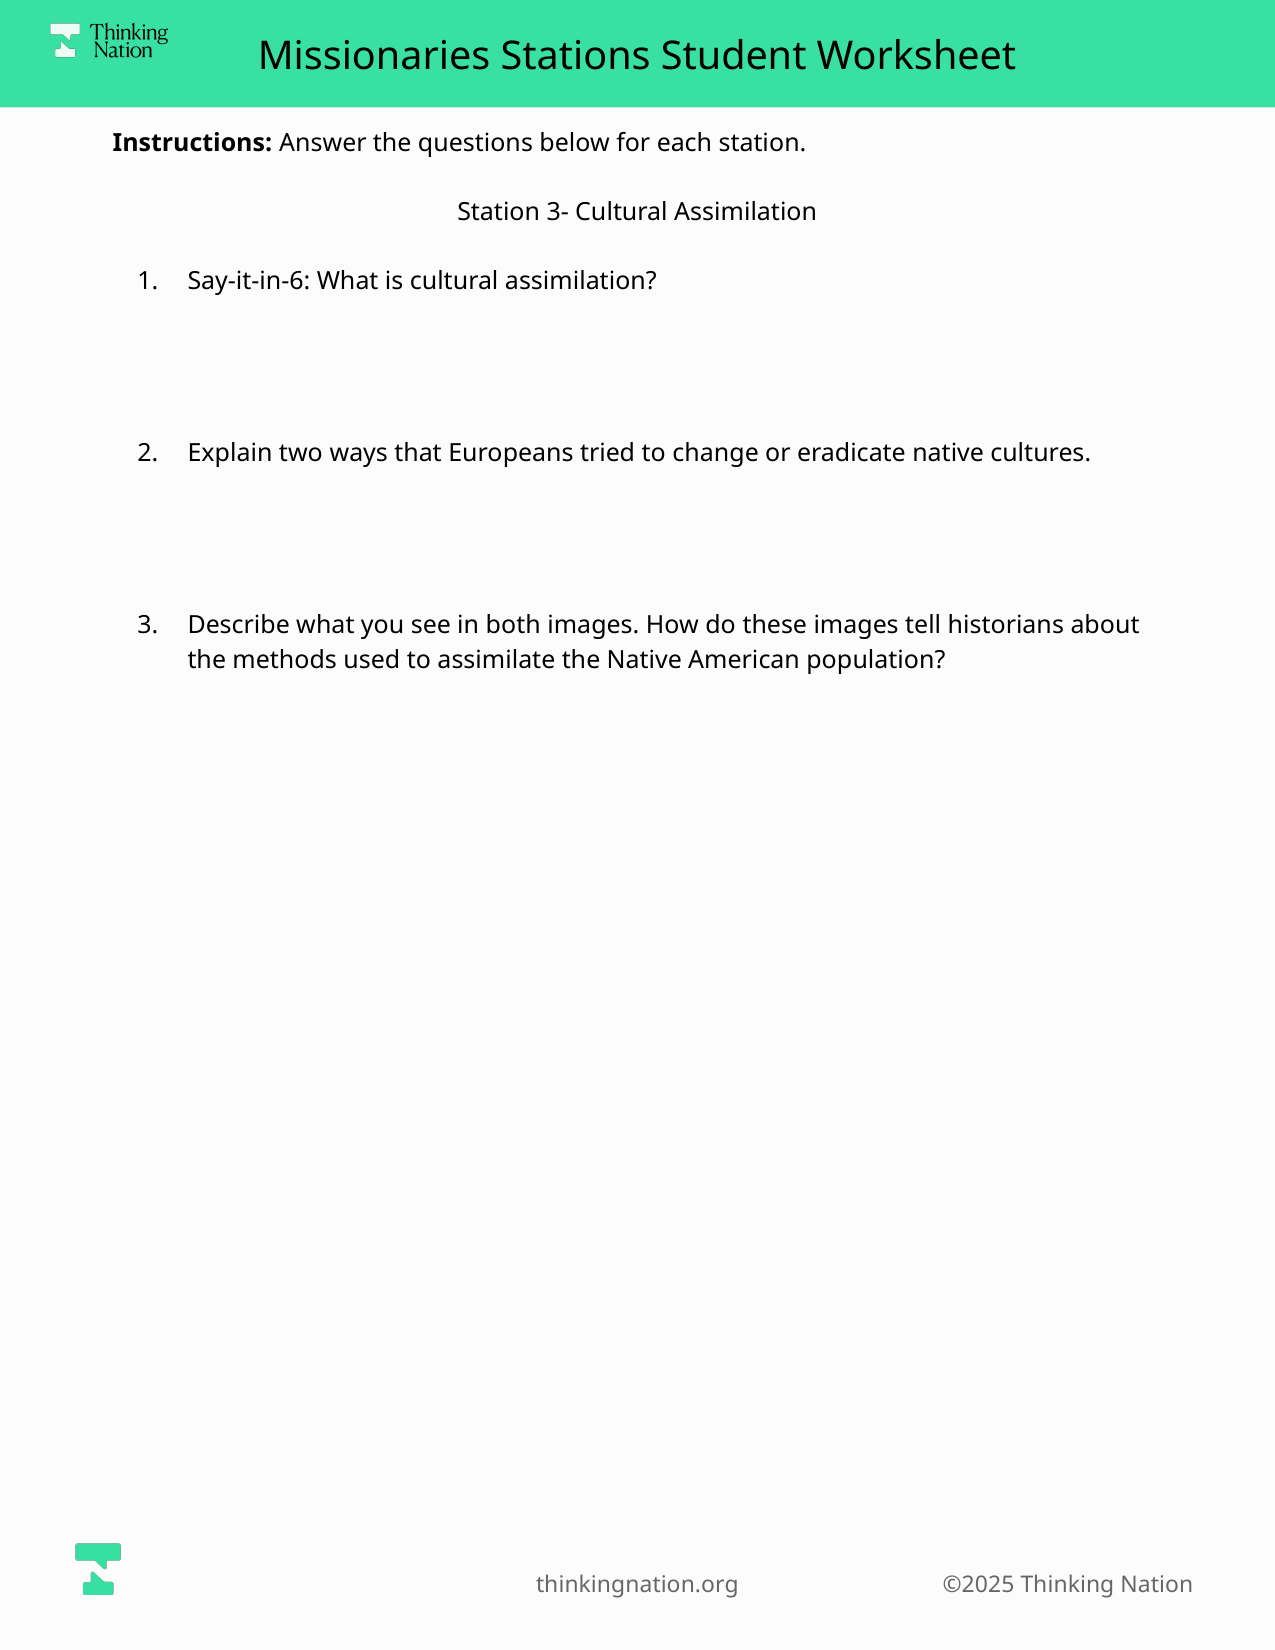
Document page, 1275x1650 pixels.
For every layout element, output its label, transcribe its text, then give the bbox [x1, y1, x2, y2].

text_box Missionaries Stations Student Worksheet [0, 0, 1275, 108]
text_box ©2025 Thinking Nation [907, 1553, 1210, 1605]
text_box Instructions: Answer the questions below for each station. Station 3- Cultural Assimilation Say-it-in-6: What is cultural assimilation? Explain two ways that Europeans tried to change or eradicate native cultures. Describe what you see in both images. How do these images tell historians about the methods used to assimilate the Native American population? [97, 107, 1178, 689]
picture [36, 12, 172, 69]
picture [62, 1533, 134, 1605]
text_box thinkingnation.org [486, 1553, 789, 1605]
